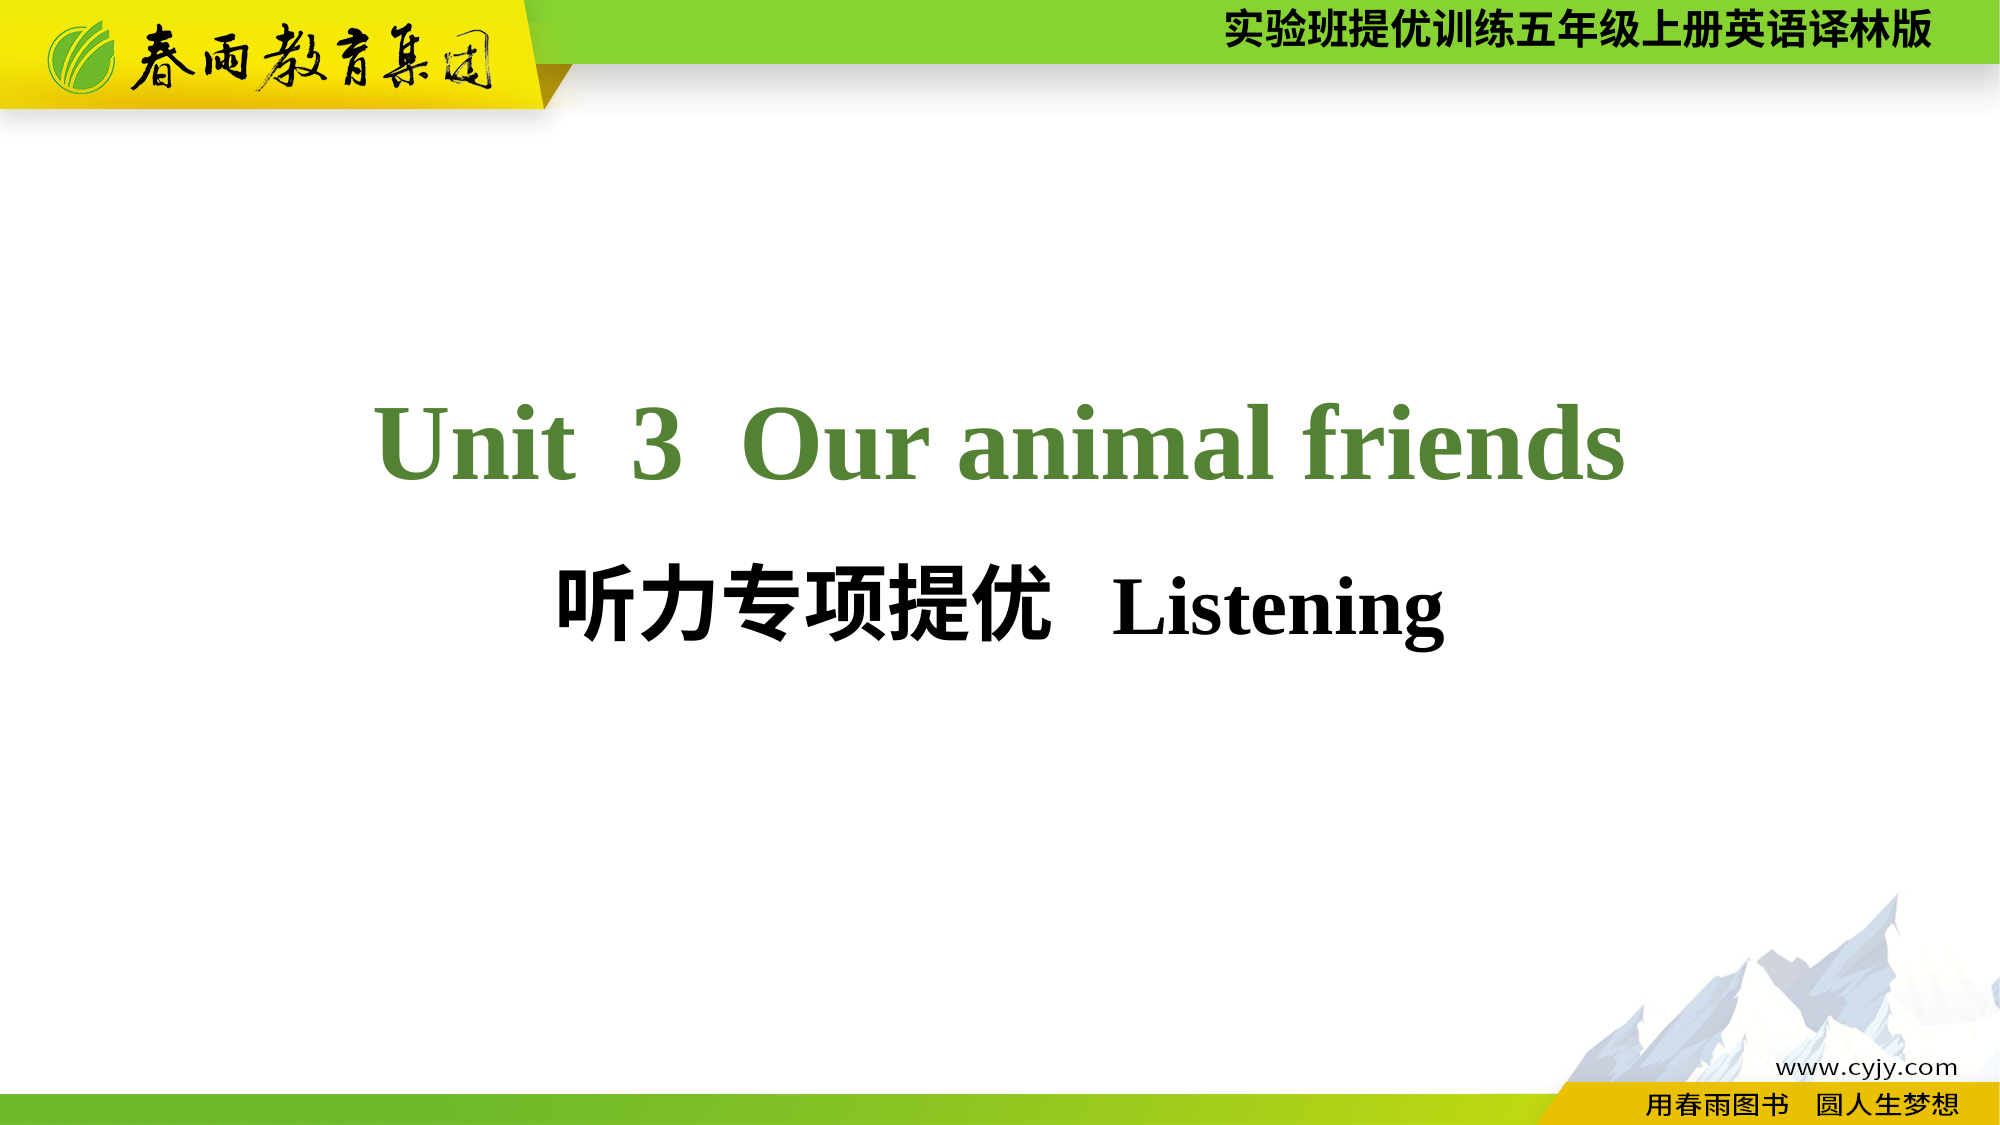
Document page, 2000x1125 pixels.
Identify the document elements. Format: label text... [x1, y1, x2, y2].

picture [0, 0, 2000, 298]
text_box Unit 3 Our animal friends 听力专项提优 Listening [0, 298, 2000, 659]
picture [0, 659, 2000, 1125]
